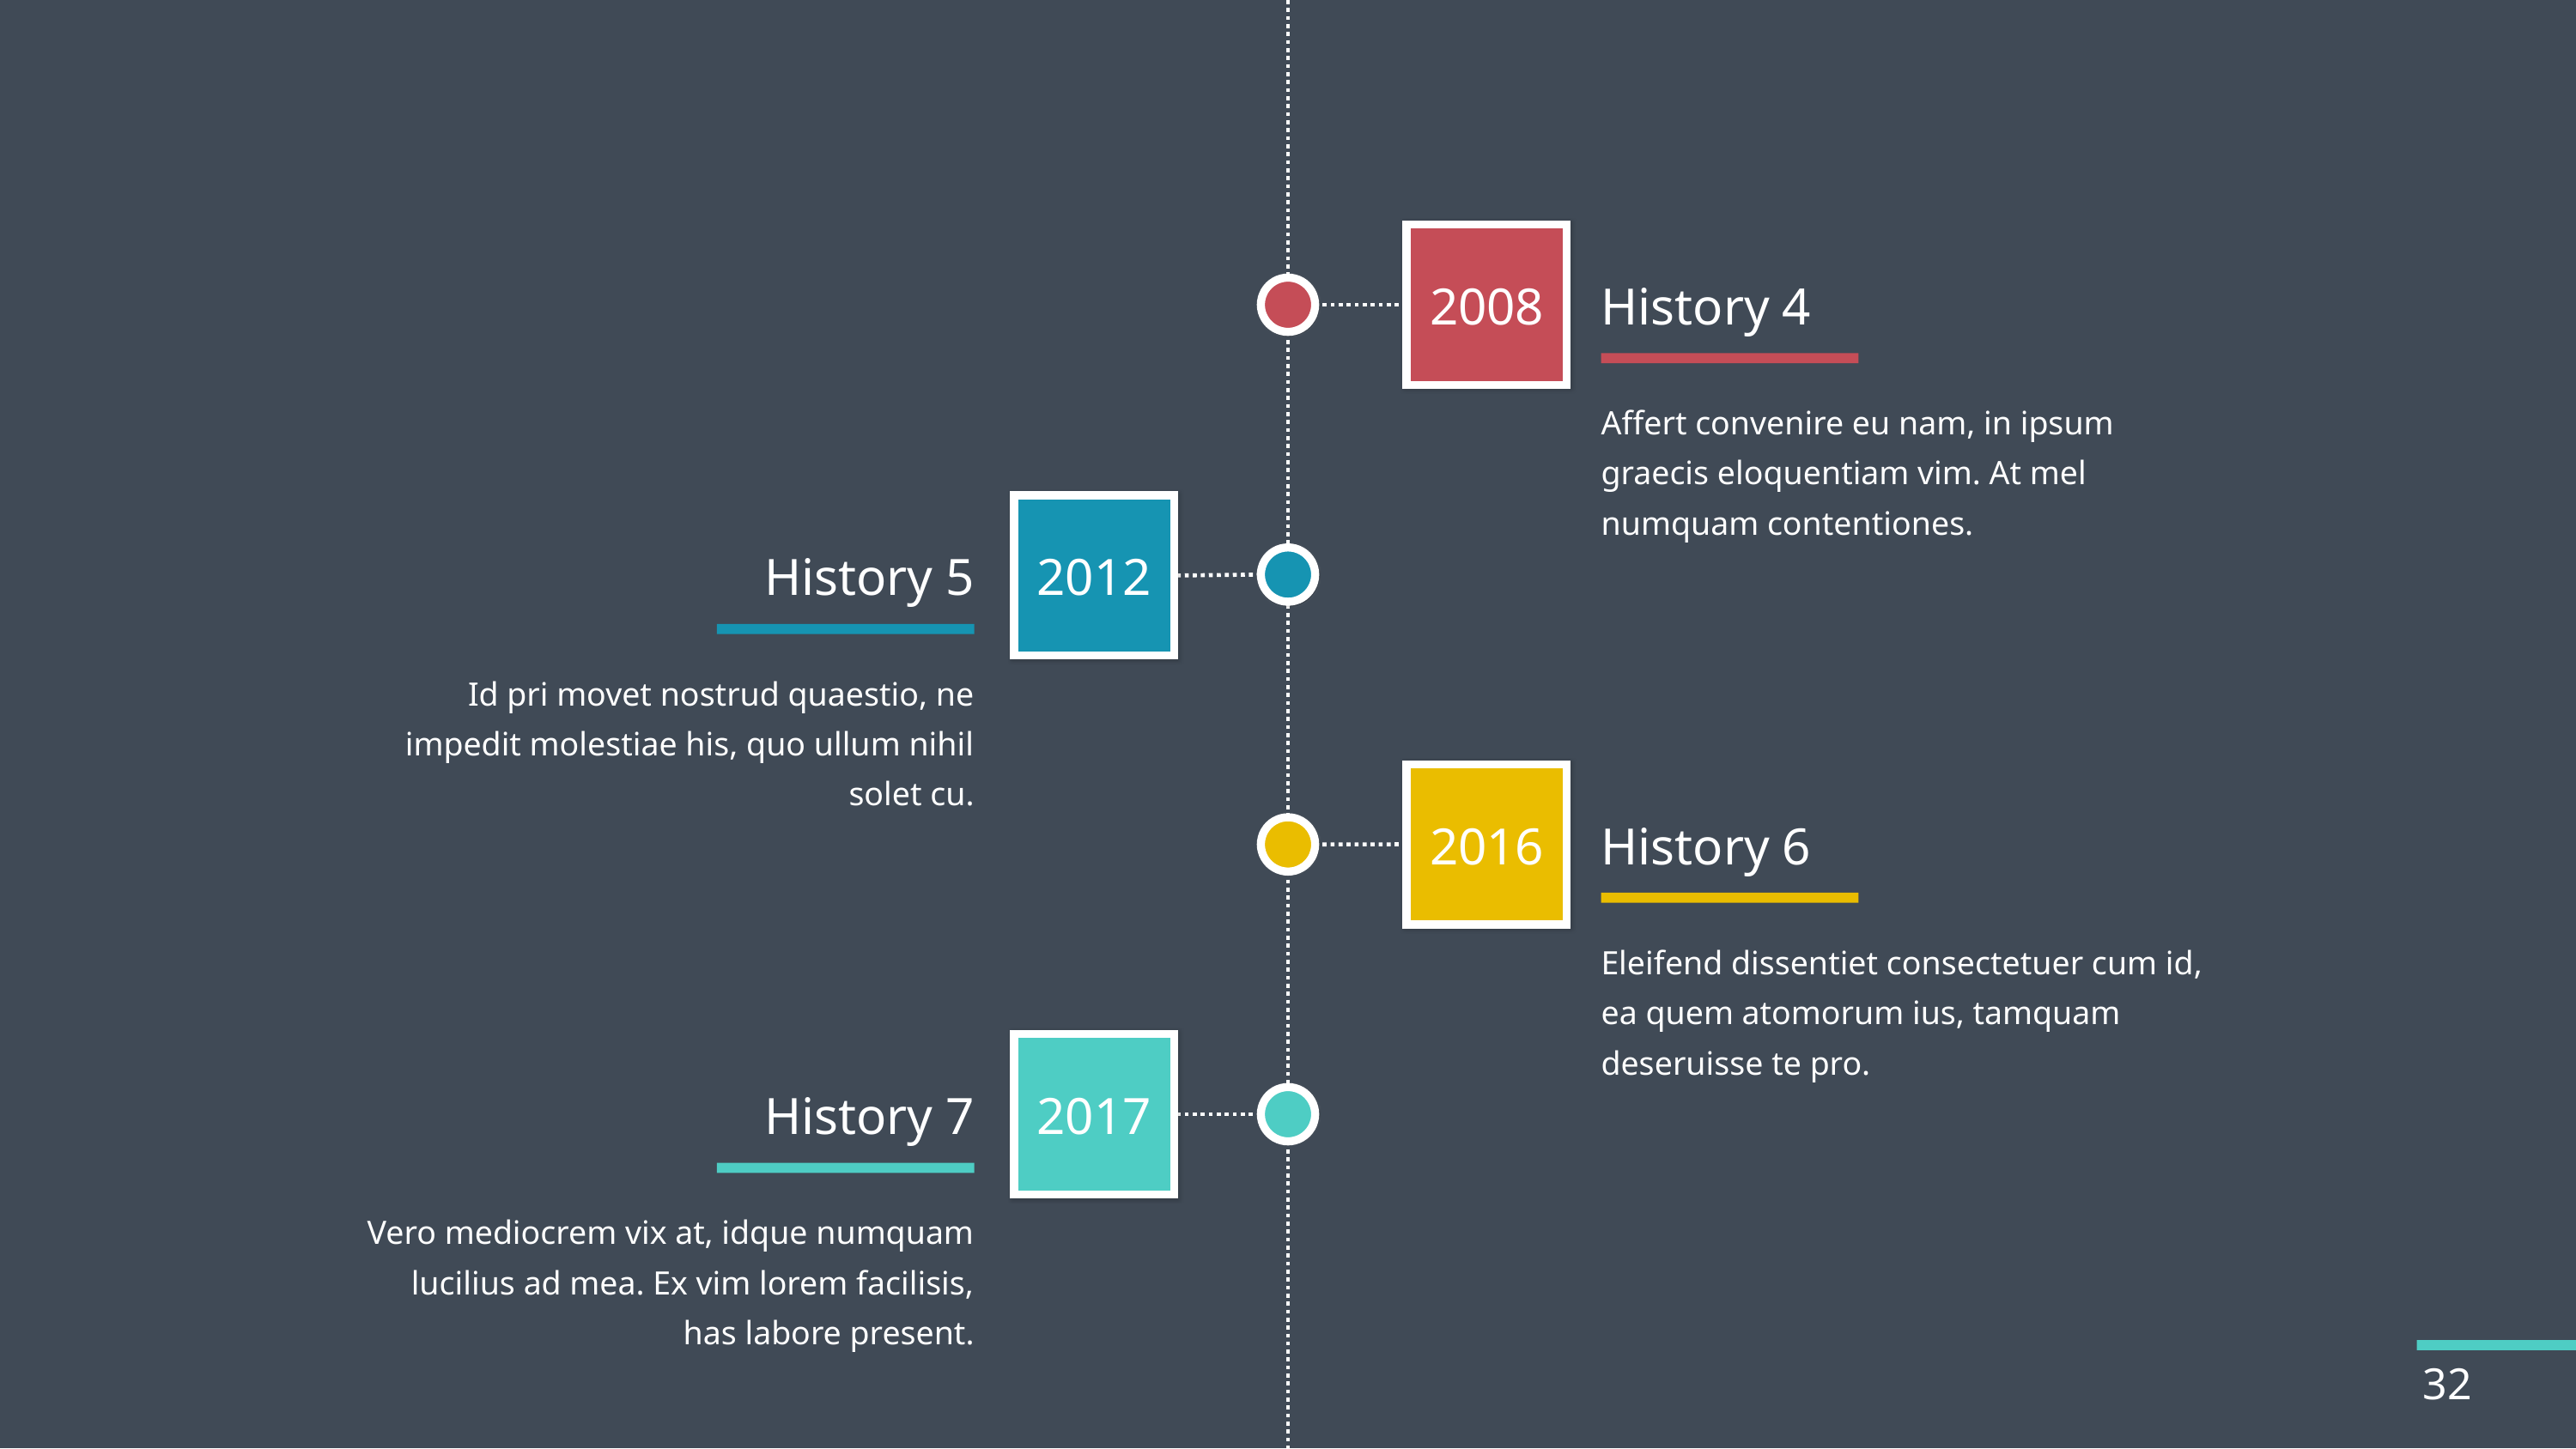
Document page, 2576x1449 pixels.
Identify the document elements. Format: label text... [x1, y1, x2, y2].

list Id pri movet nostrud quaestio, ne impedit molestiae his, quo ullum nihil solet cu. [337, 655, 987, 864]
list Eleifend dissentiet consectetuer cum id, ea quem atomorum ius, tamquam deseruisse te pro. [1588, 924, 2238, 1133]
list History 4 [1588, 252, 2238, 358]
list History 7 [337, 1061, 987, 1167]
list Affert convenire eu nam, in ipsum graecis eloquentiam vim. At mel numquam contentiones. [1588, 385, 2238, 593]
list 2017 [1011, 1061, 1177, 1167]
slide_number 32 [2409, 1351, 2576, 1421]
list 2012 [1011, 523, 1177, 628]
list History 5 [337, 523, 987, 628]
list 2008 [1403, 252, 1570, 358]
list Vero mediocrem vix at, idque numquam lucilius ad mea. Ex vim lorem facilisis, has labore present. [337, 1194, 987, 1403]
list History 6 [1588, 791, 2238, 897]
list 2016 [1403, 791, 1570, 897]
